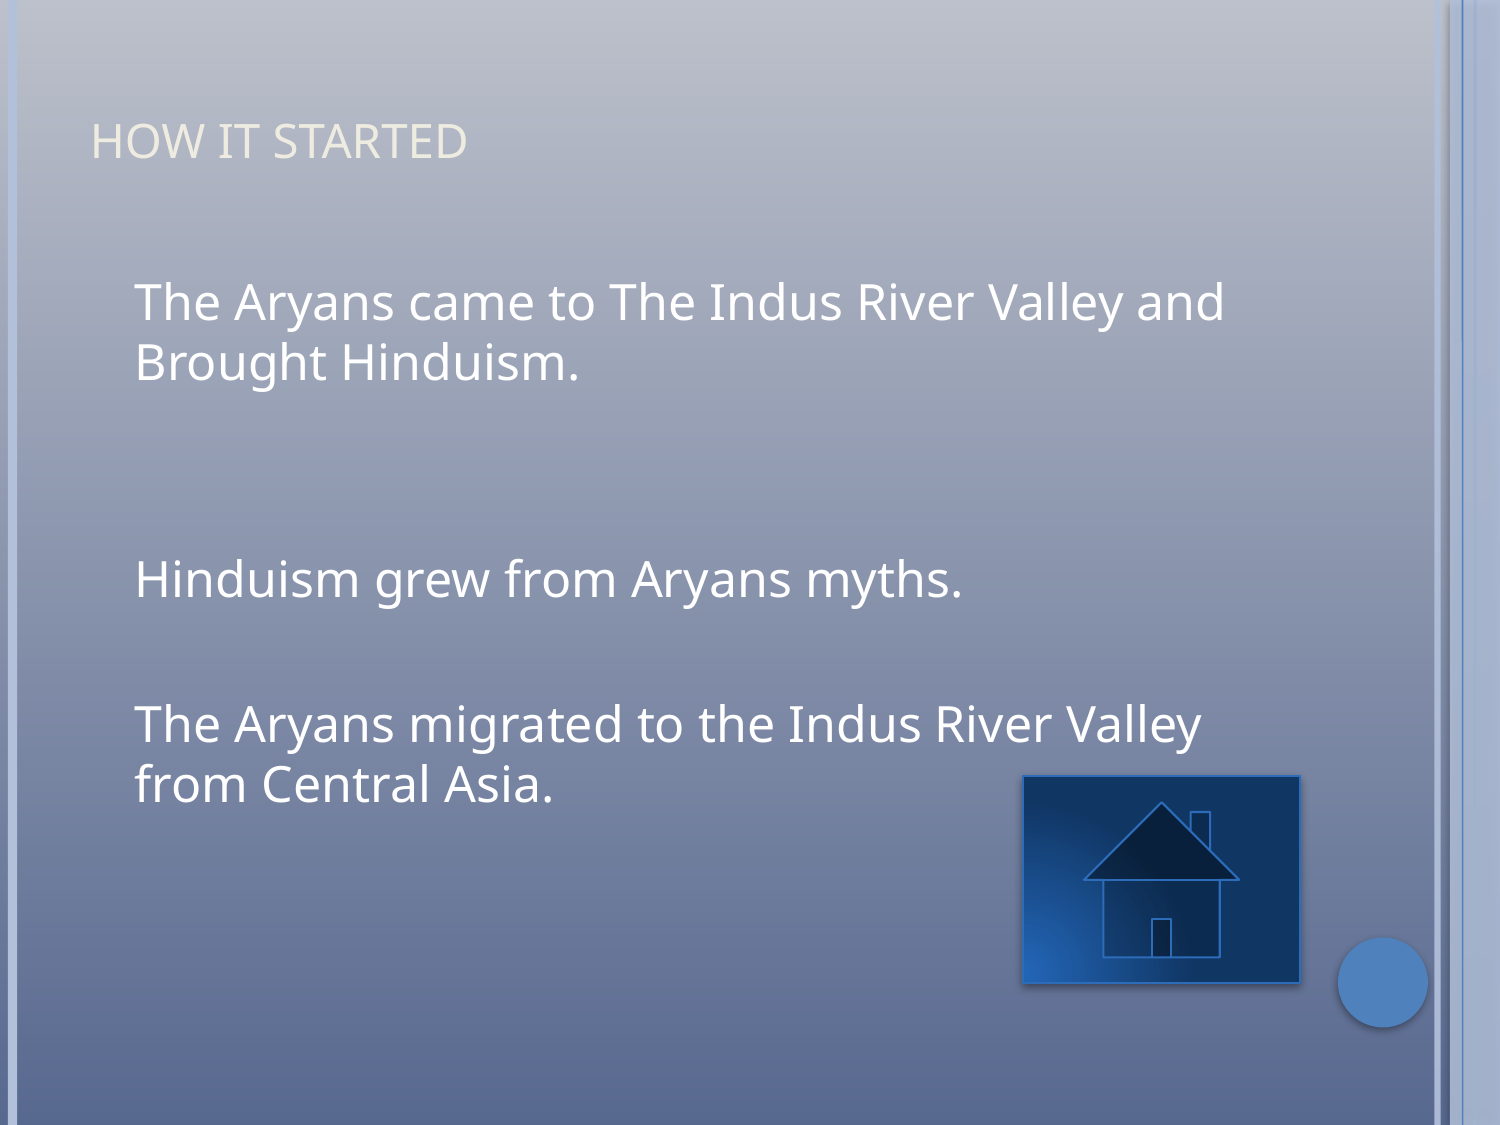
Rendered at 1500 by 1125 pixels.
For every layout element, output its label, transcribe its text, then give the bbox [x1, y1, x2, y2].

title How it started [75, 45, 1300, 233]
text_box [1022, 775, 1301, 984]
list The Aryans came to The Indus River Valley and Brought Hinduism. Hinduism grew from Aryans myths. The Aryans migrated to the Indus River Valley from Central Asia. [75, 262, 1300, 1062]
